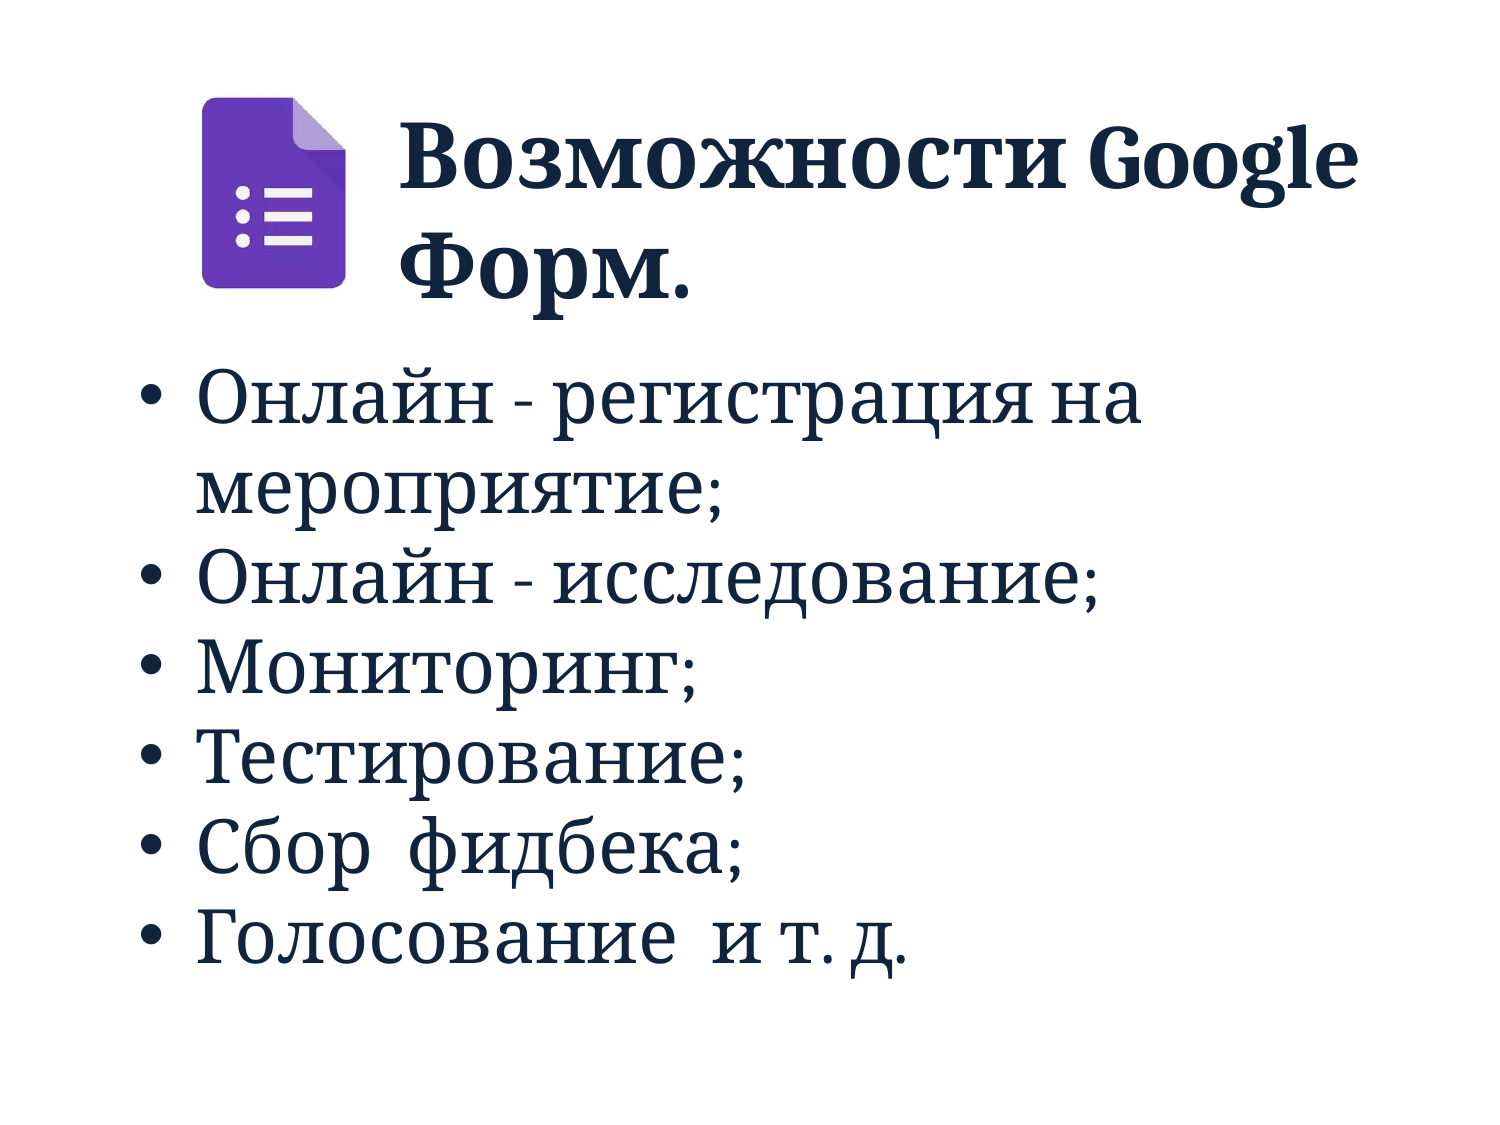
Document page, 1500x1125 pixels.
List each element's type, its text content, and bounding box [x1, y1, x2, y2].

text_box Онлайн - регистрация на мероприятие; Онлайн - исследование; Мониторинг; Тестирование; Сбор фидбека; Голосование и т. д. [123, 341, 1412, 987]
picture [159, 77, 388, 307]
text_box Возможности Google Форм. [383, 89, 1435, 325]
